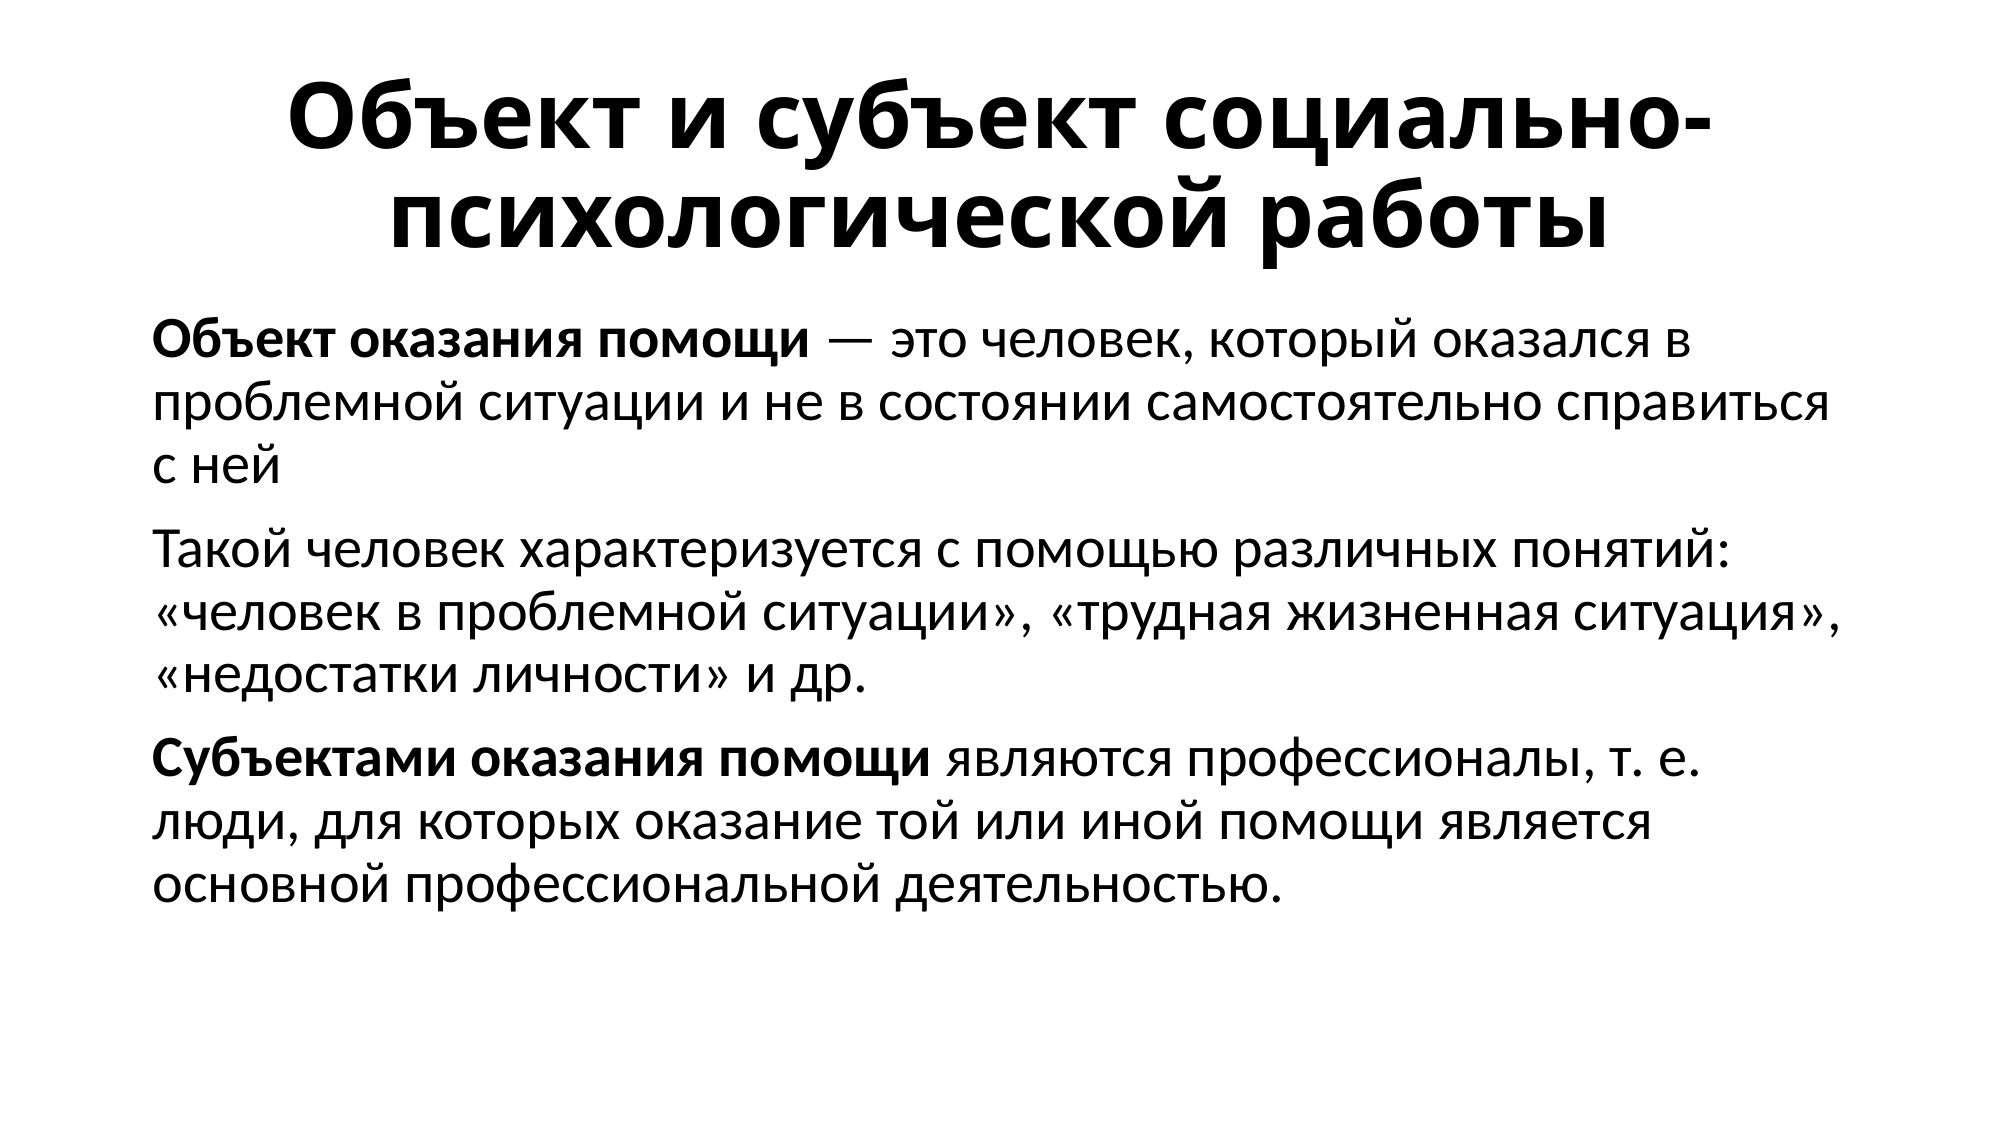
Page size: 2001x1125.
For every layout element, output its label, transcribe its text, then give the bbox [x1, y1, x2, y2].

list Объект оказания помощи — это человек, который оказался в проблемной ситуации и не в состоянии самостоятельно справиться с ней Такой человек характеризуется с помощью различных понятий: «человек в проблемной ситуации», «трудная жизненная ситуация», «недостатки личности» и др. Субъектами оказания помощи являются профессионалы, т. е. люди, для которых оказание той или иной помощи является основной профессиональной деятельностью. [137, 299, 1863, 1014]
title Объект и субъект социально-психологической работы [137, 59, 1863, 278]
